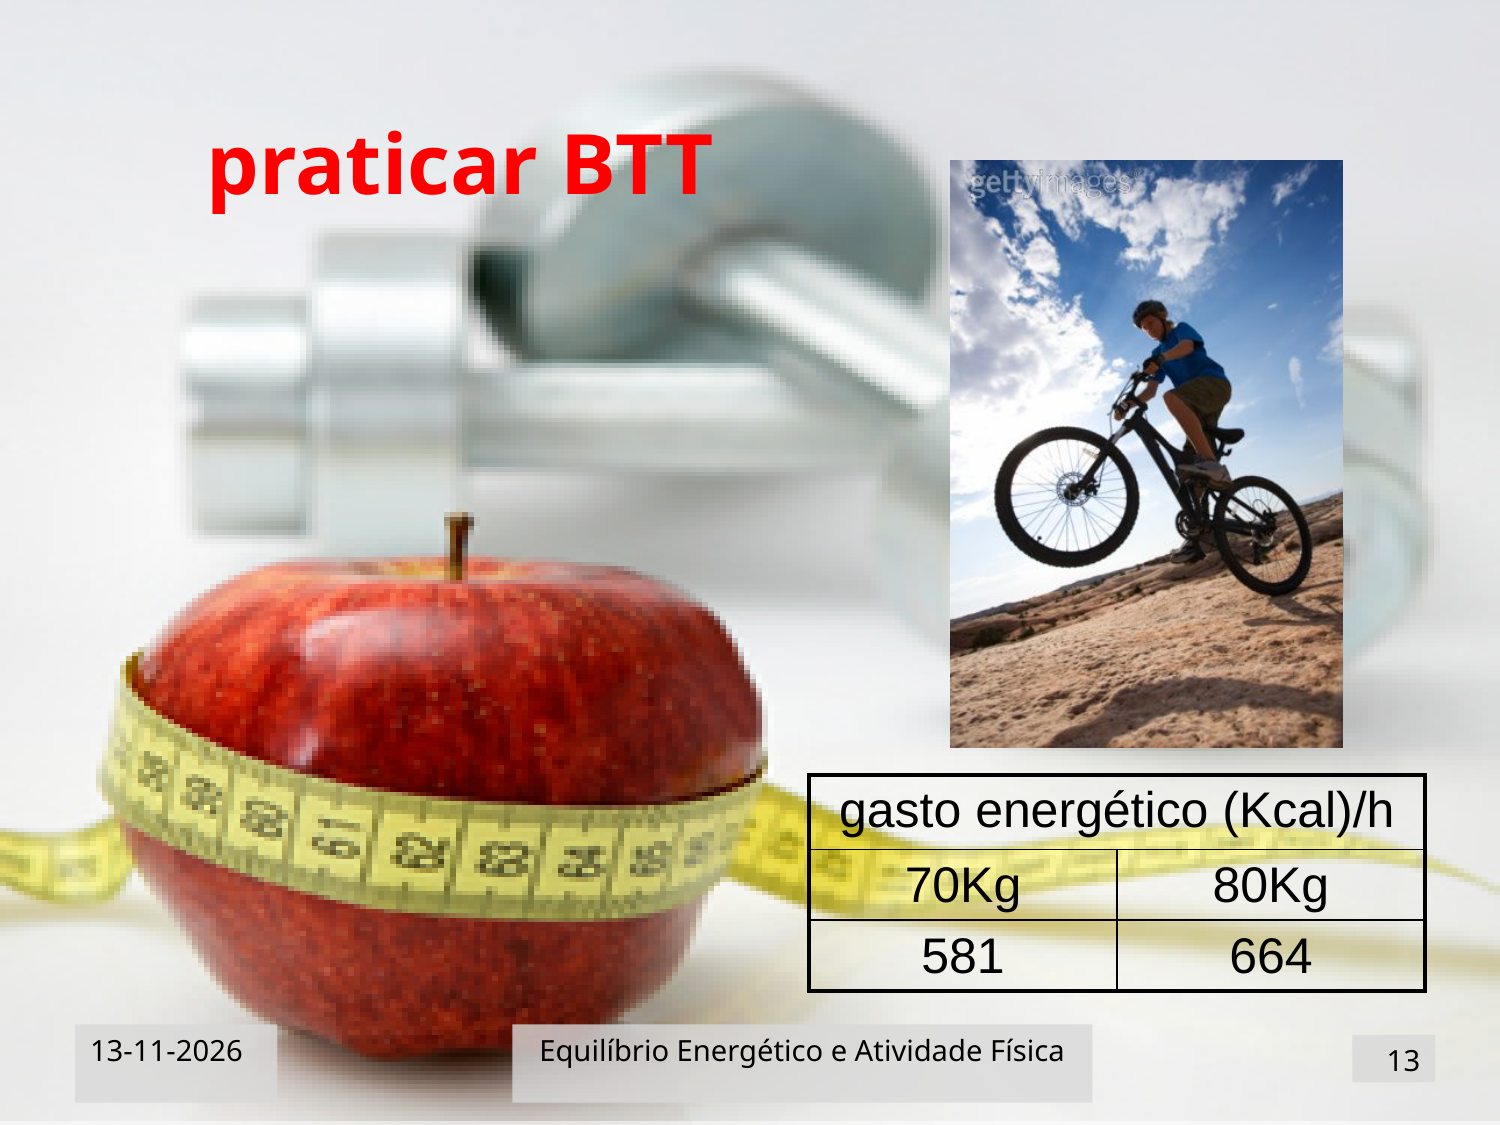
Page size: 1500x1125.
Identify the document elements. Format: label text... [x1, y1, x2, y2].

table_cell 70Kg [811, 850, 1116, 919]
title praticar BTT [100, 89, 822, 232]
table_header gasto energético (Kcal)/h [811, 777, 1423, 849]
table_cell 581 [811, 921, 1116, 989]
slide_number 13 [1352, 1034, 1436, 1083]
footer Equilíbrio Energético e Atividade Física [512, 1024, 1093, 1103]
picture [0, 0, 1500, 1125]
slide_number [74, 1024, 278, 1103]
table_cell 664 [1118, 921, 1423, 989]
table_cell 80Kg [1118, 850, 1423, 919]
